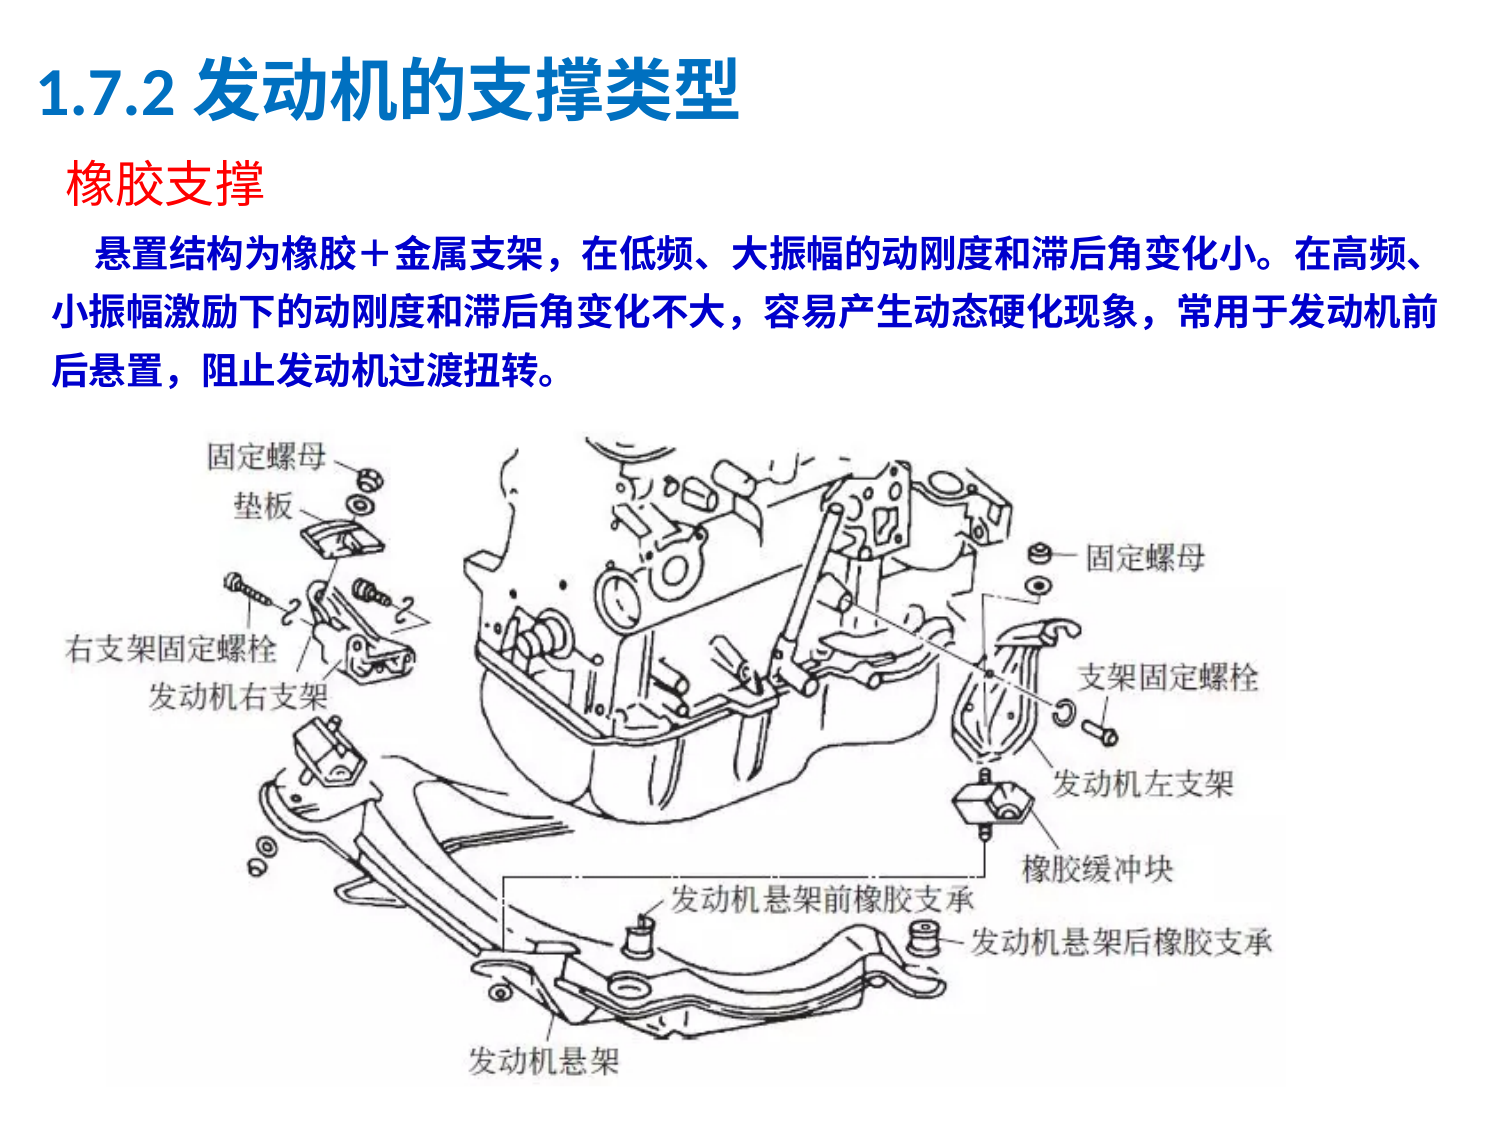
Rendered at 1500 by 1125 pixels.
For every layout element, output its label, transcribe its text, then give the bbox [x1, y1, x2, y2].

title 1.7.2发动机的支撑类型 [19, 13, 1371, 163]
picture [49, 416, 1287, 1090]
text_box 悬置结构为橡胶＋金属支架，在低频、大振幅的动刚度和滞后角变化小。在高频、小振幅激励下的动刚度和滞后角变化不大，容易产生动态硬化现象，常用于发动机前后悬置，阻止发动机过渡扭转。 [38, 216, 1462, 408]
list 橡胶支撑 [49, 145, 447, 216]
